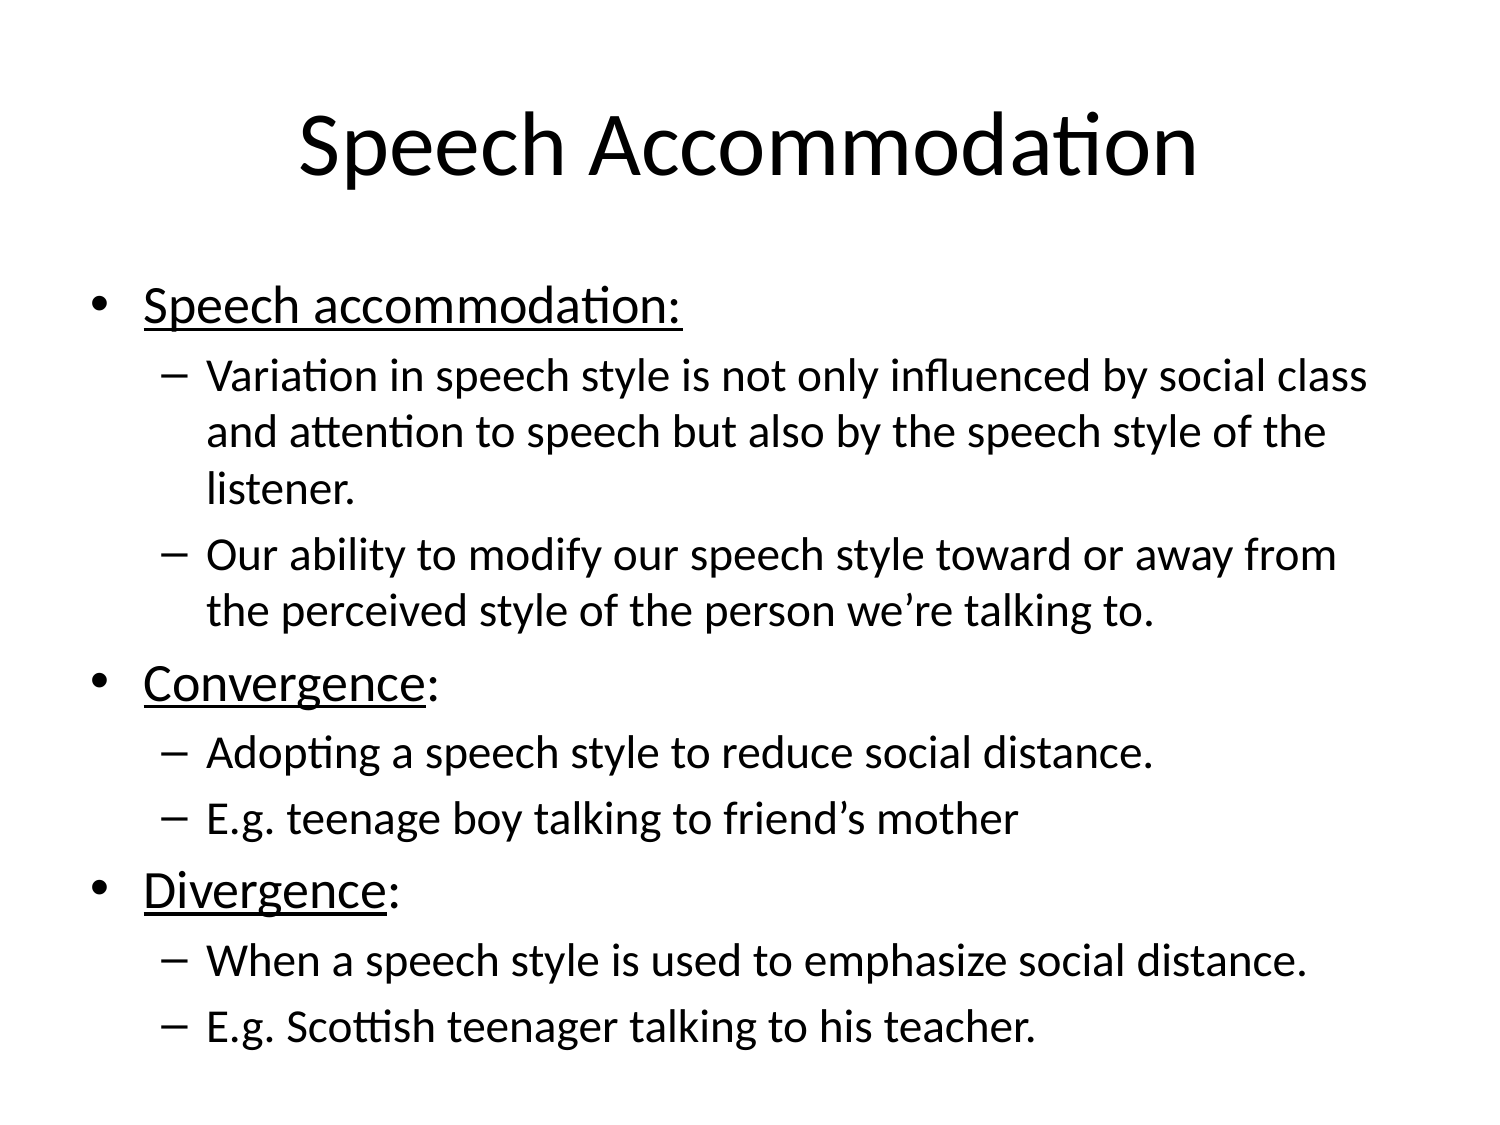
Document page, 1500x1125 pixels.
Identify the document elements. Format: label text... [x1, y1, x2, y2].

list Speech accommodation: Variation in speech style is not only influenced by social class and attention to speech but also by the speech style of the listener. Our ability to modify our speech style toward or away from the perceived style of the person we’re talking to. Convergence: Adopting a speech style to reduce social distance. E.g. teenage boy talking to friend’s mother Divergence: When a speech style is used to emphasize social distance. E.g. Scottish teenager talking to his teacher. [75, 262, 1425, 1063]
title Speech Accommodation [75, 45, 1425, 233]
